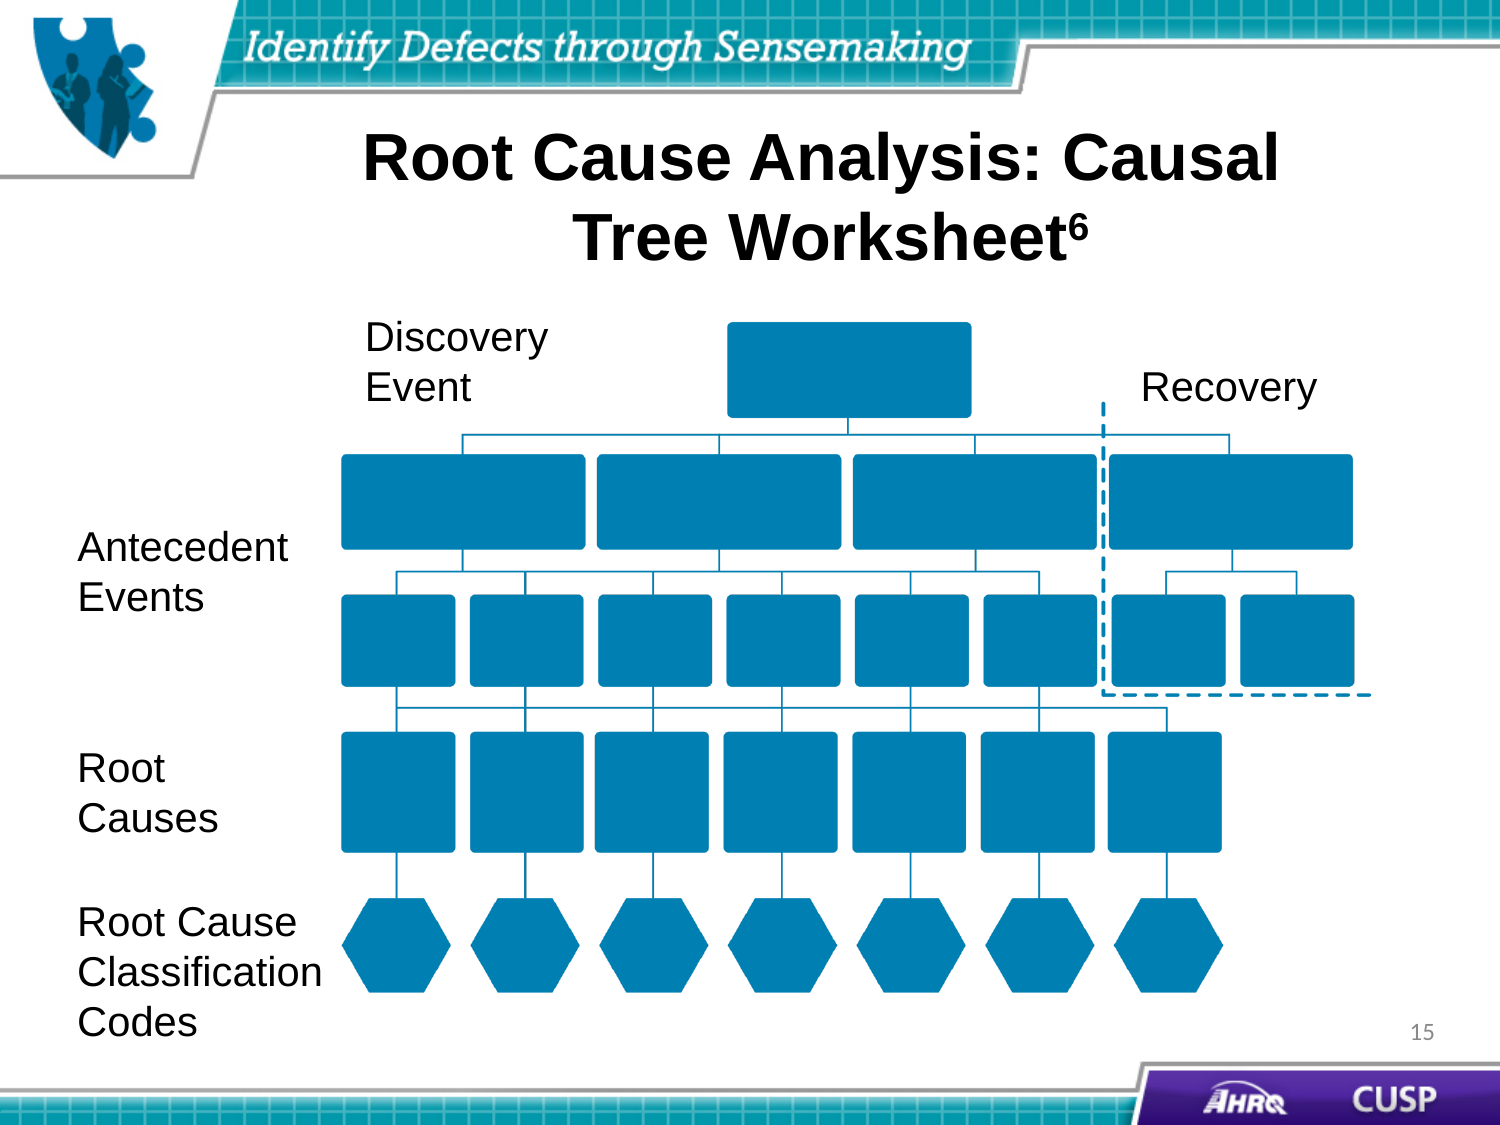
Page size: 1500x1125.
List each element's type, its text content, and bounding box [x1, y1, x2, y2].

text_box Antecedent Events [62, 512, 269, 628]
text_box Root Cause Classification Codes [62, 887, 375, 1053]
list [274, 284, 1438, 1038]
slide_number 15 [1100, 999, 1450, 1060]
text_box Root Causes [62, 733, 269, 849]
title Root Cause Analysis: Causal Tree Worksheet6 [237, 99, 1426, 288]
picture [0, 0, 1500, 1125]
